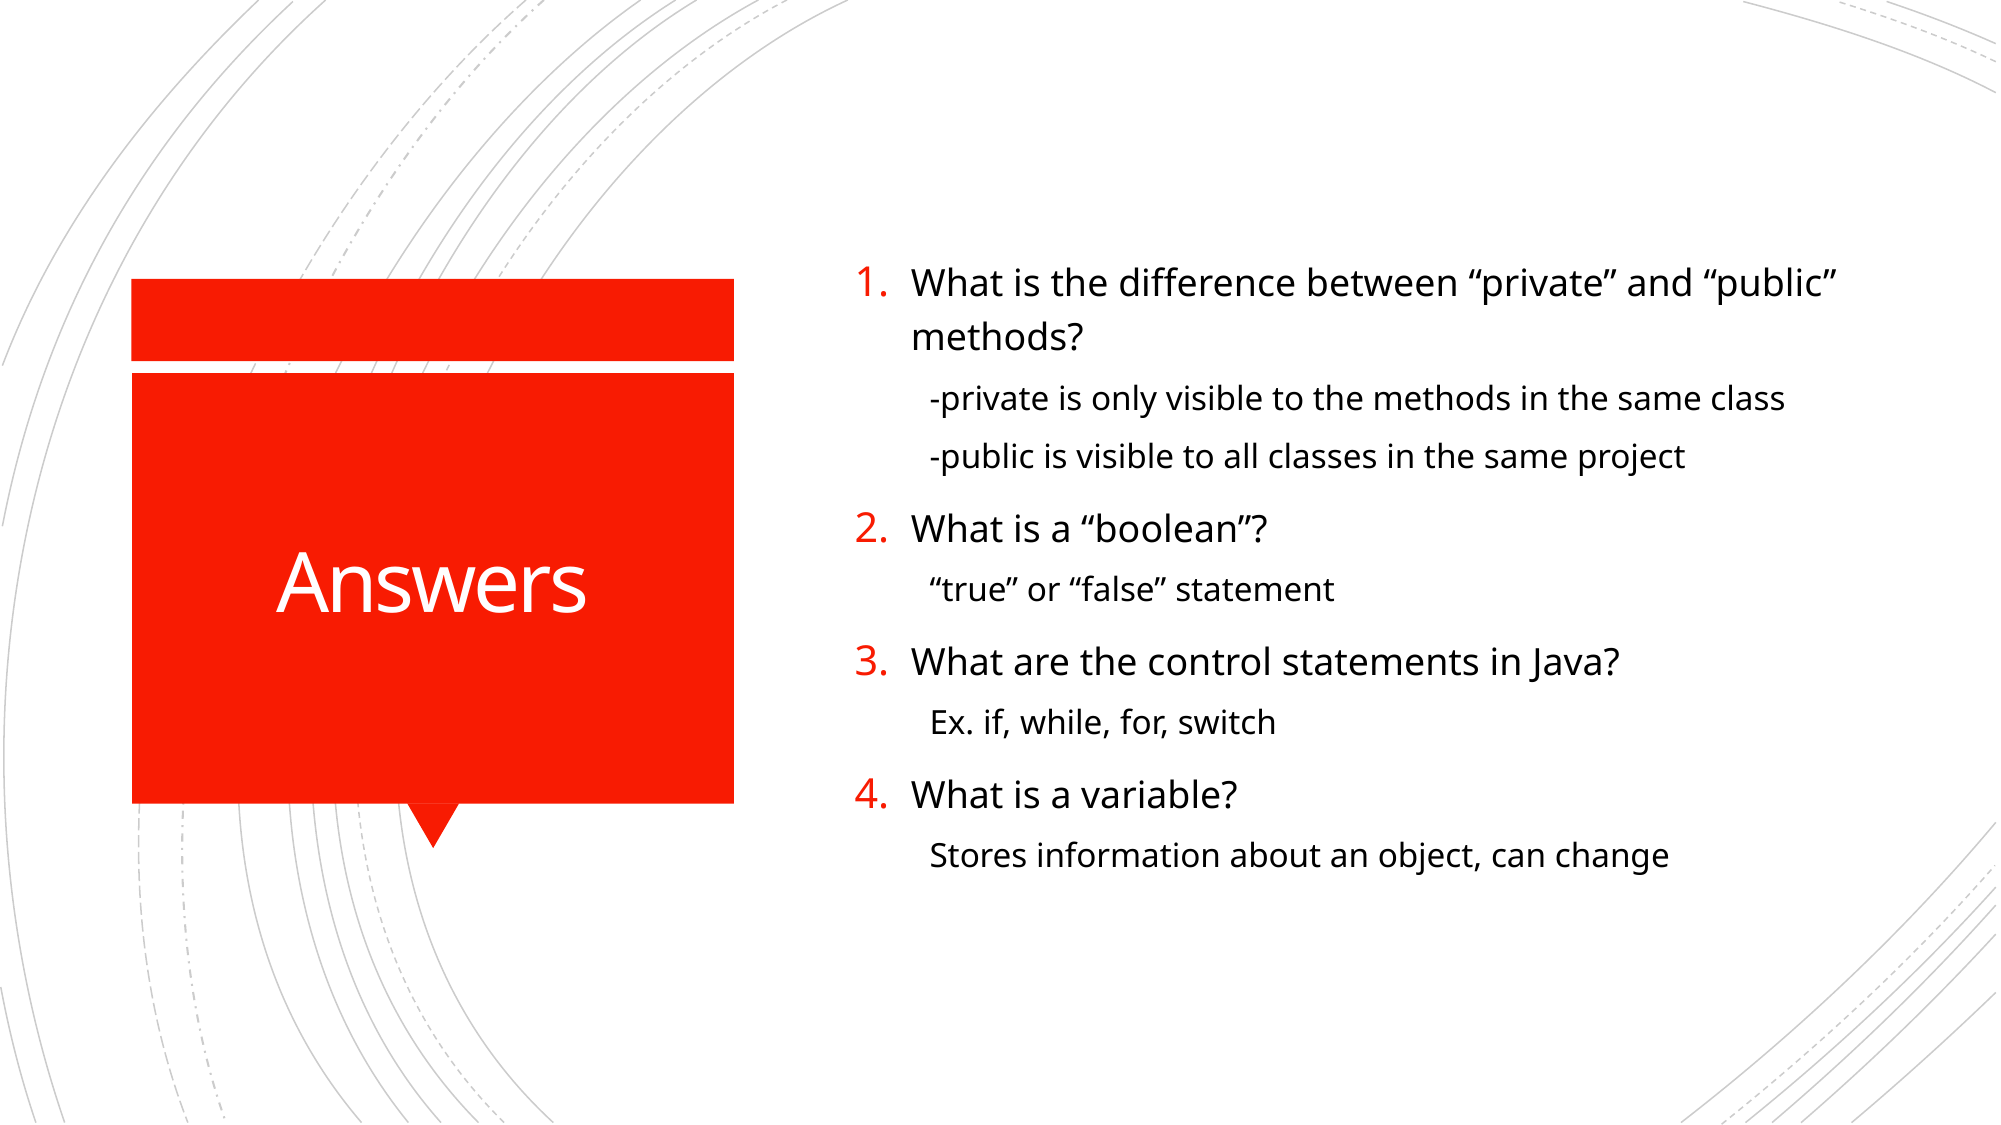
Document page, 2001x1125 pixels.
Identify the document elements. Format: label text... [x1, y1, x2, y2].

title Answers [145, 385, 720, 789]
list What is the difference between “private” and “public” methods? -private is only visible to the methods in the same class -public is visible to all classes in the same project What is a “boolean”? “true” or “false” statement What are the control statements in Java? Ex. if, while, for, switch What is a variable? Stores information about an object, can change [839, 131, 1871, 993]
